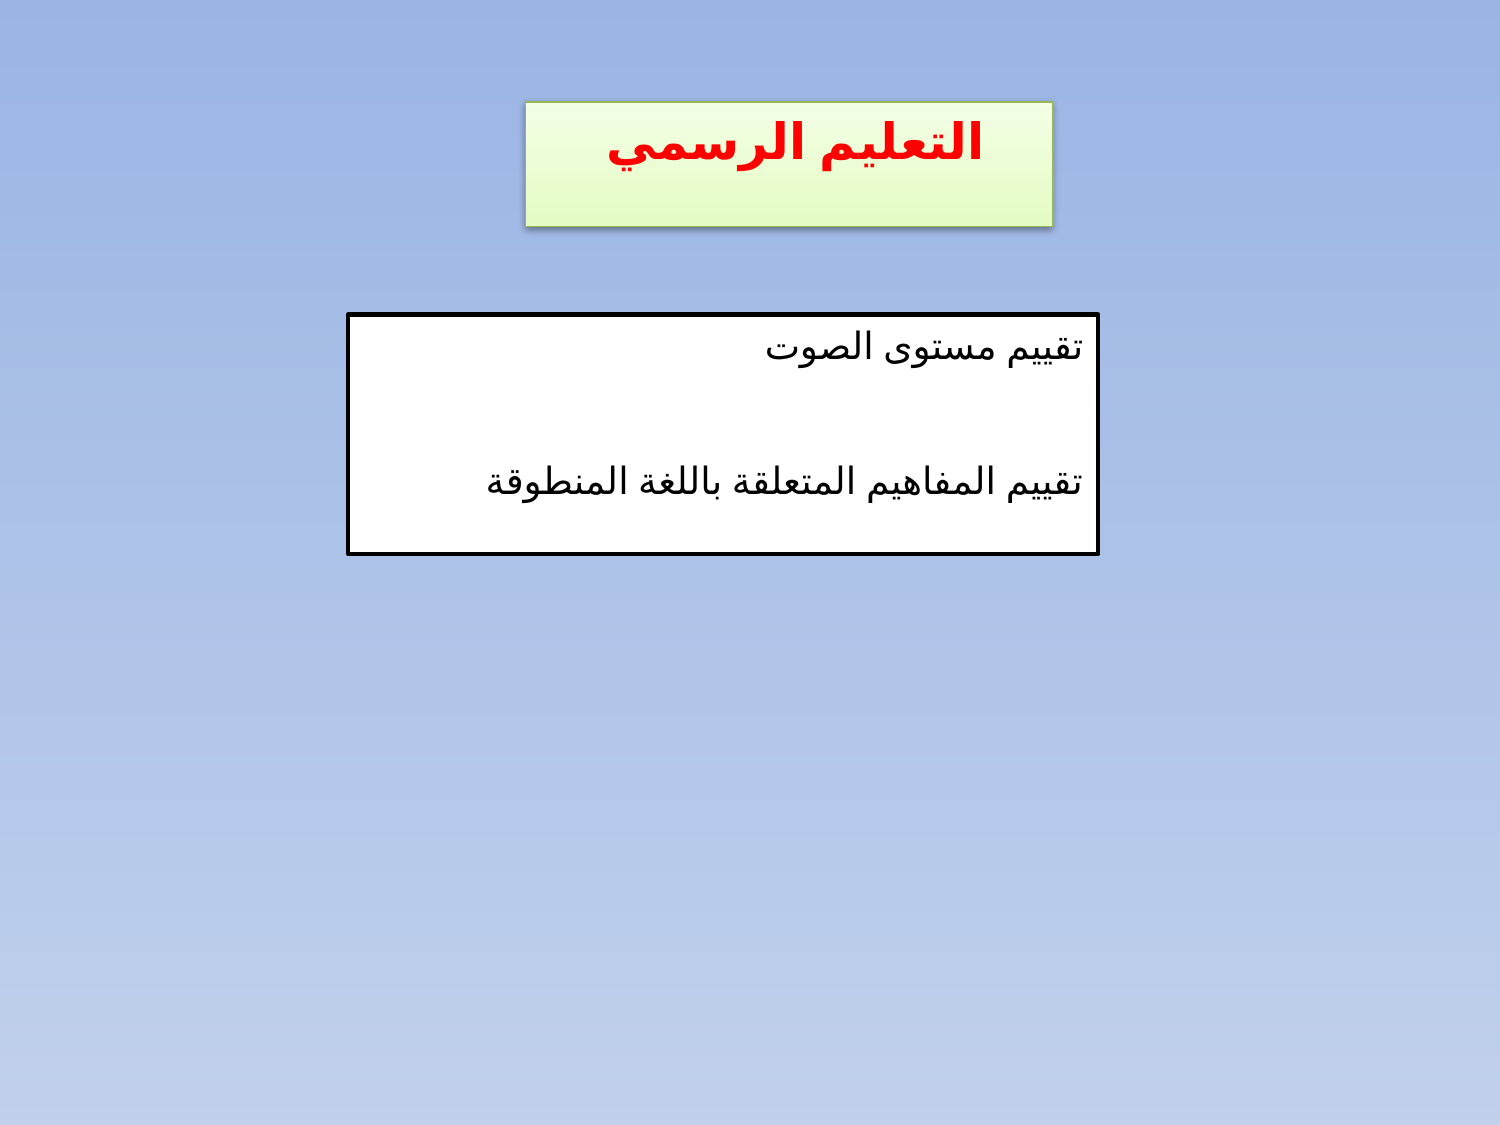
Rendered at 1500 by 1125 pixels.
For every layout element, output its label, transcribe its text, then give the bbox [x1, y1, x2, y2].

text_box التعليم الرسمي [525, 101, 1054, 227]
text_box تقييم مستوى الصوت تقييم المفاهيم المتعلقة باللغة المنطوقة [346, 312, 1100, 556]
